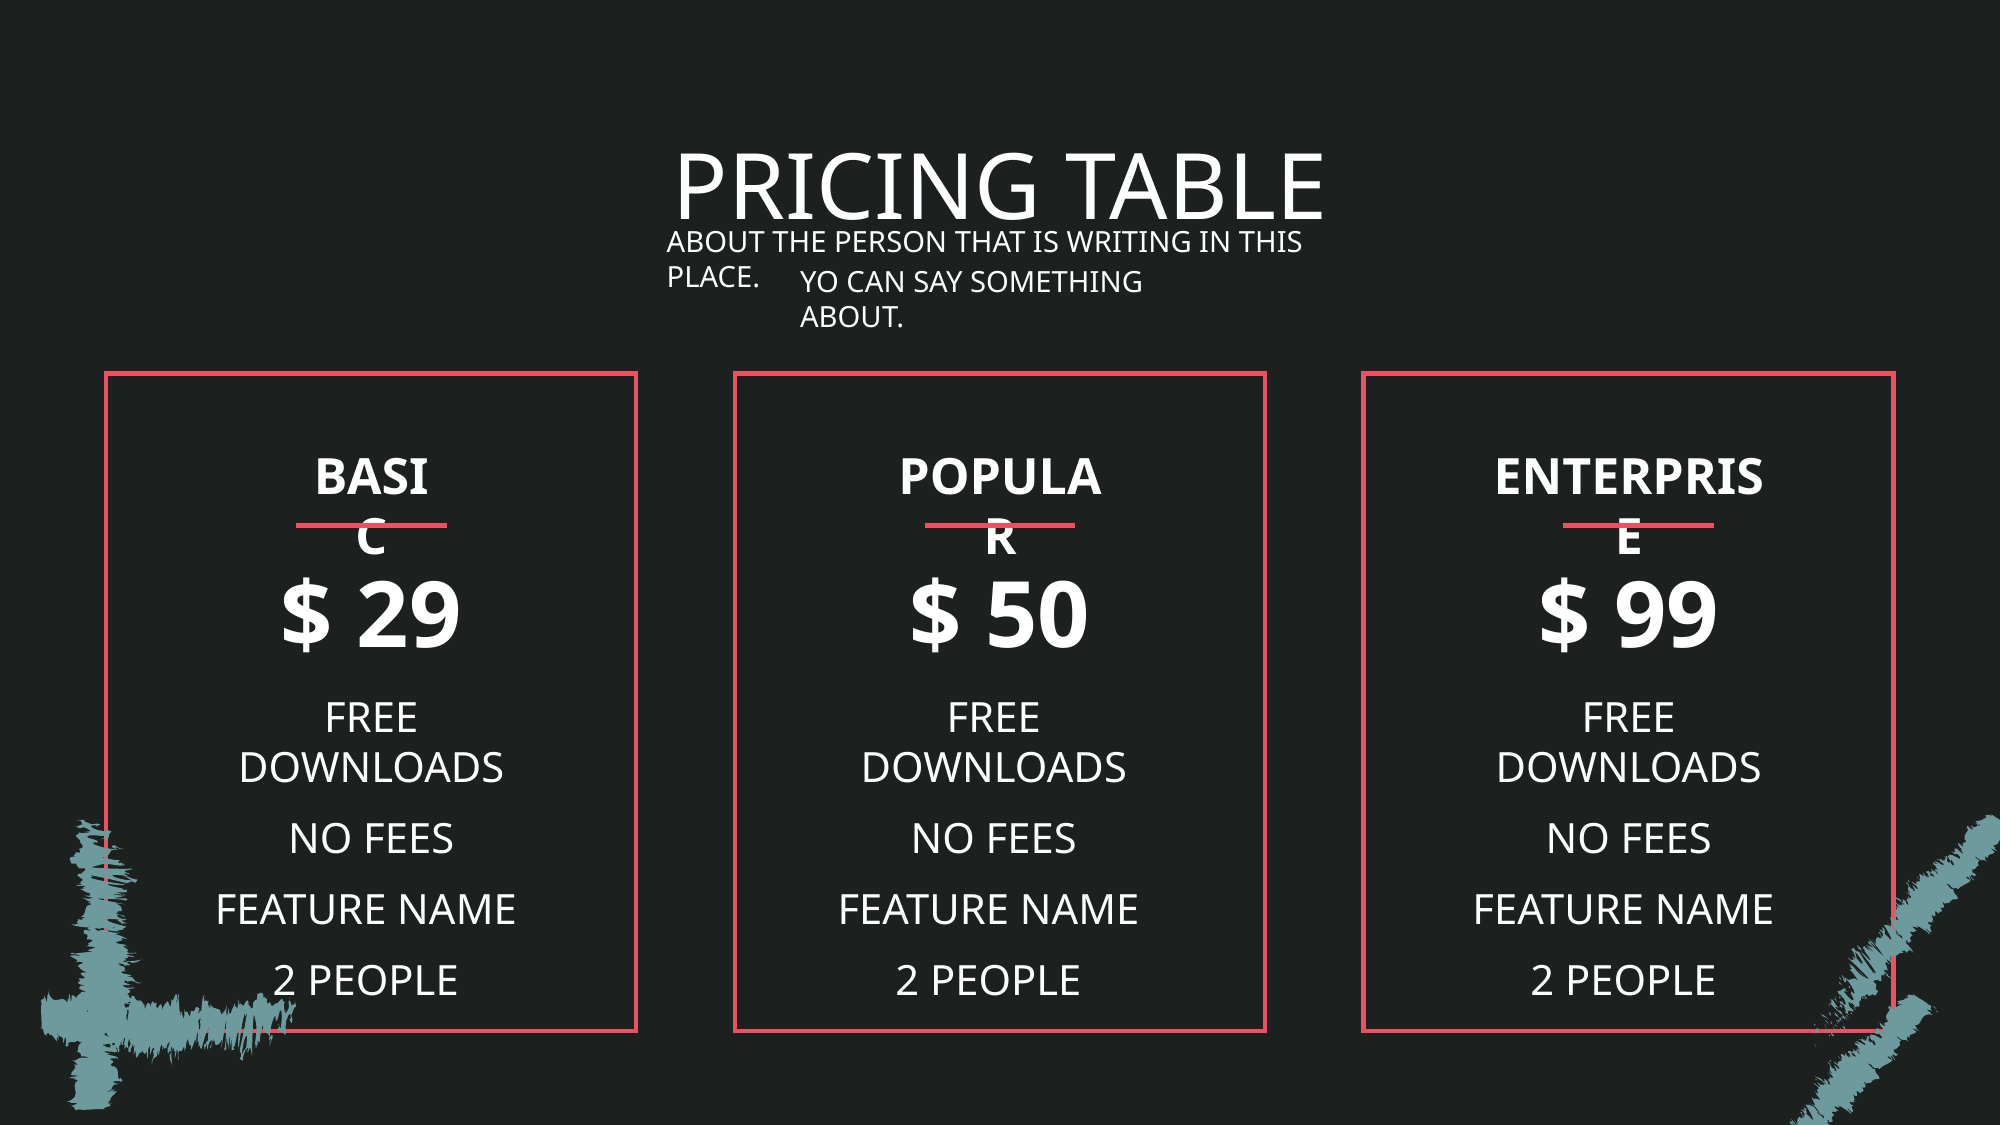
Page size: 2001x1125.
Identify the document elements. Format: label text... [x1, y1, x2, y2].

text_box BASIC [285, 437, 457, 504]
text_box FREE DOWNLOADS NO FEES FEATURE NAME 2 PEOPLE [1450, 683, 1808, 742]
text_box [1735, 810, 2000, 1125]
text_box YO CAN SAY SOMETHING ABOUT. [785, 256, 1215, 302]
text_box PRICING TABLE [632, 107, 1368, 258]
text_box ENTERPRISE [1465, 437, 1793, 504]
text_box $ 50 [893, 548, 1107, 616]
text_box $ 99 [1522, 548, 1736, 616]
text_box $ 29 [264, 548, 478, 616]
text_box [105, 373, 637, 1032]
text_box [40, 819, 296, 1111]
text_box [734, 373, 1266, 1032]
text_box FREE DOWNLOADS NO FEES FEATURE NAME 2 PEOPLE [192, 683, 550, 742]
text_box ABOUT THE PERSON THAT IS WRITING IN THIS PLACE. [651, 215, 1349, 267]
text_box [1363, 373, 1895, 1032]
text_box POPULAR [871, 437, 1129, 504]
text_box FREE DOWNLOADS NO FEES FEATURE NAME 2 PEOPLE [815, 683, 1173, 742]
